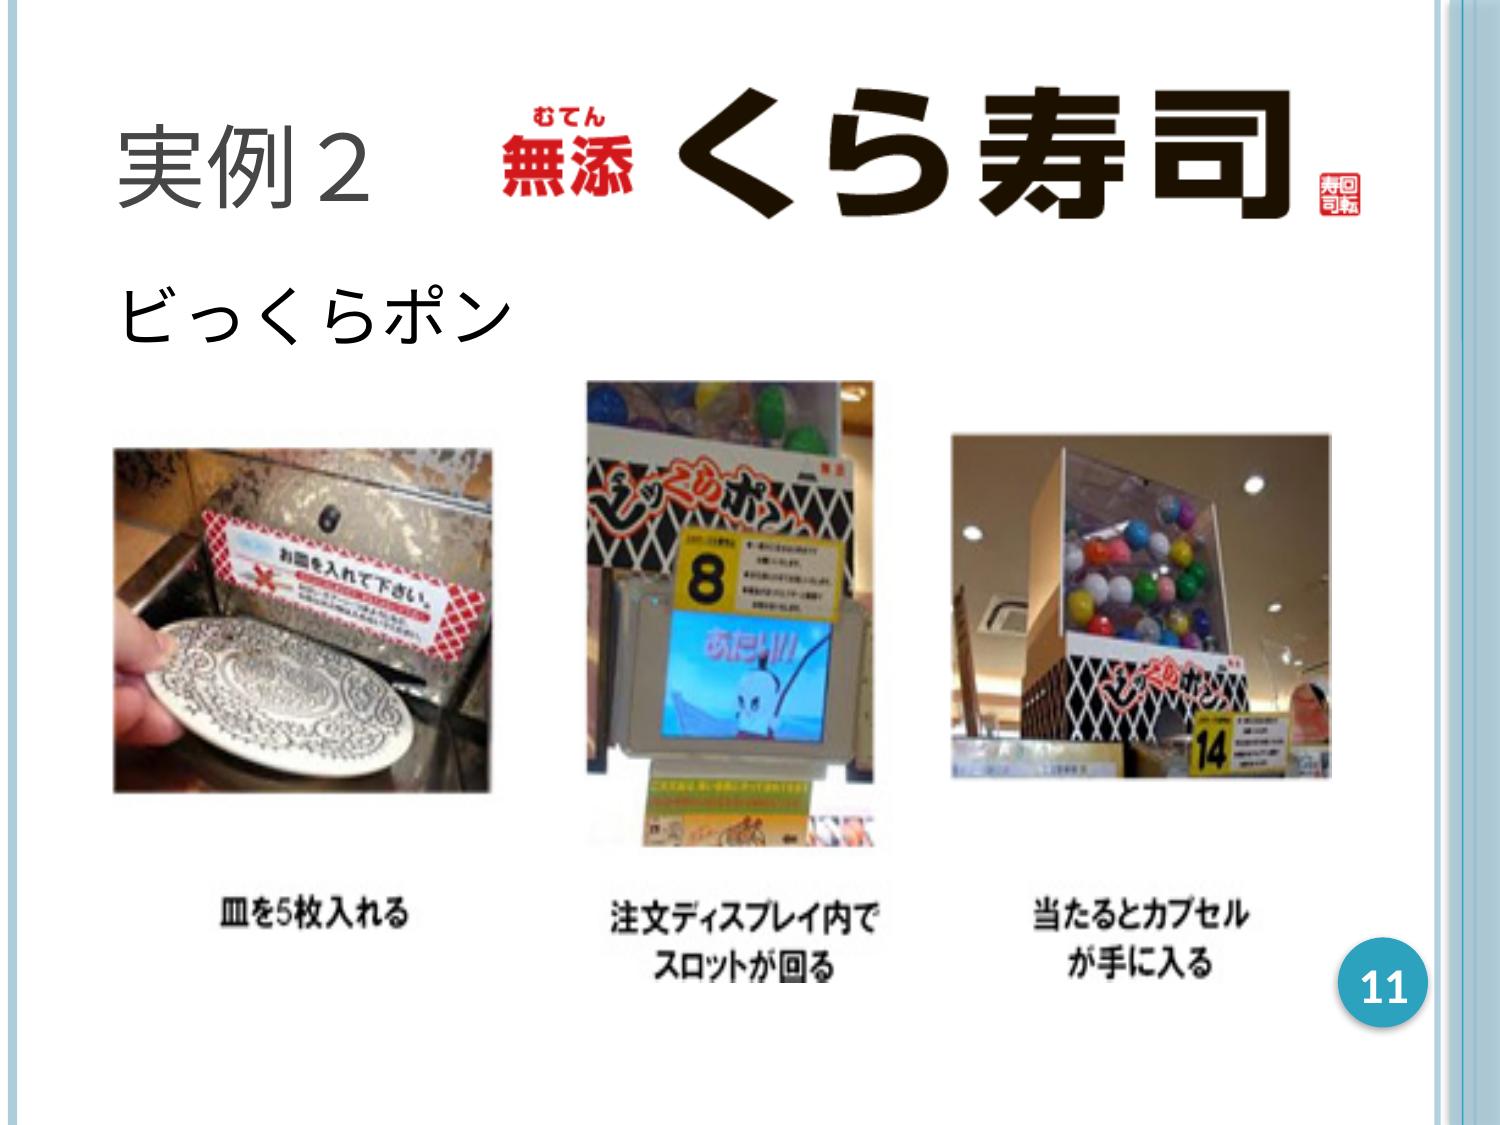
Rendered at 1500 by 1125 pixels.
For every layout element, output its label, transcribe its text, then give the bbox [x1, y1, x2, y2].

slide_number 11 [1333, 940, 1434, 1027]
picture [477, 76, 1386, 232]
list ビっくらポン [100, 267, 540, 390]
title 実例２ [100, 63, 526, 228]
picture [111, 379, 1332, 983]
